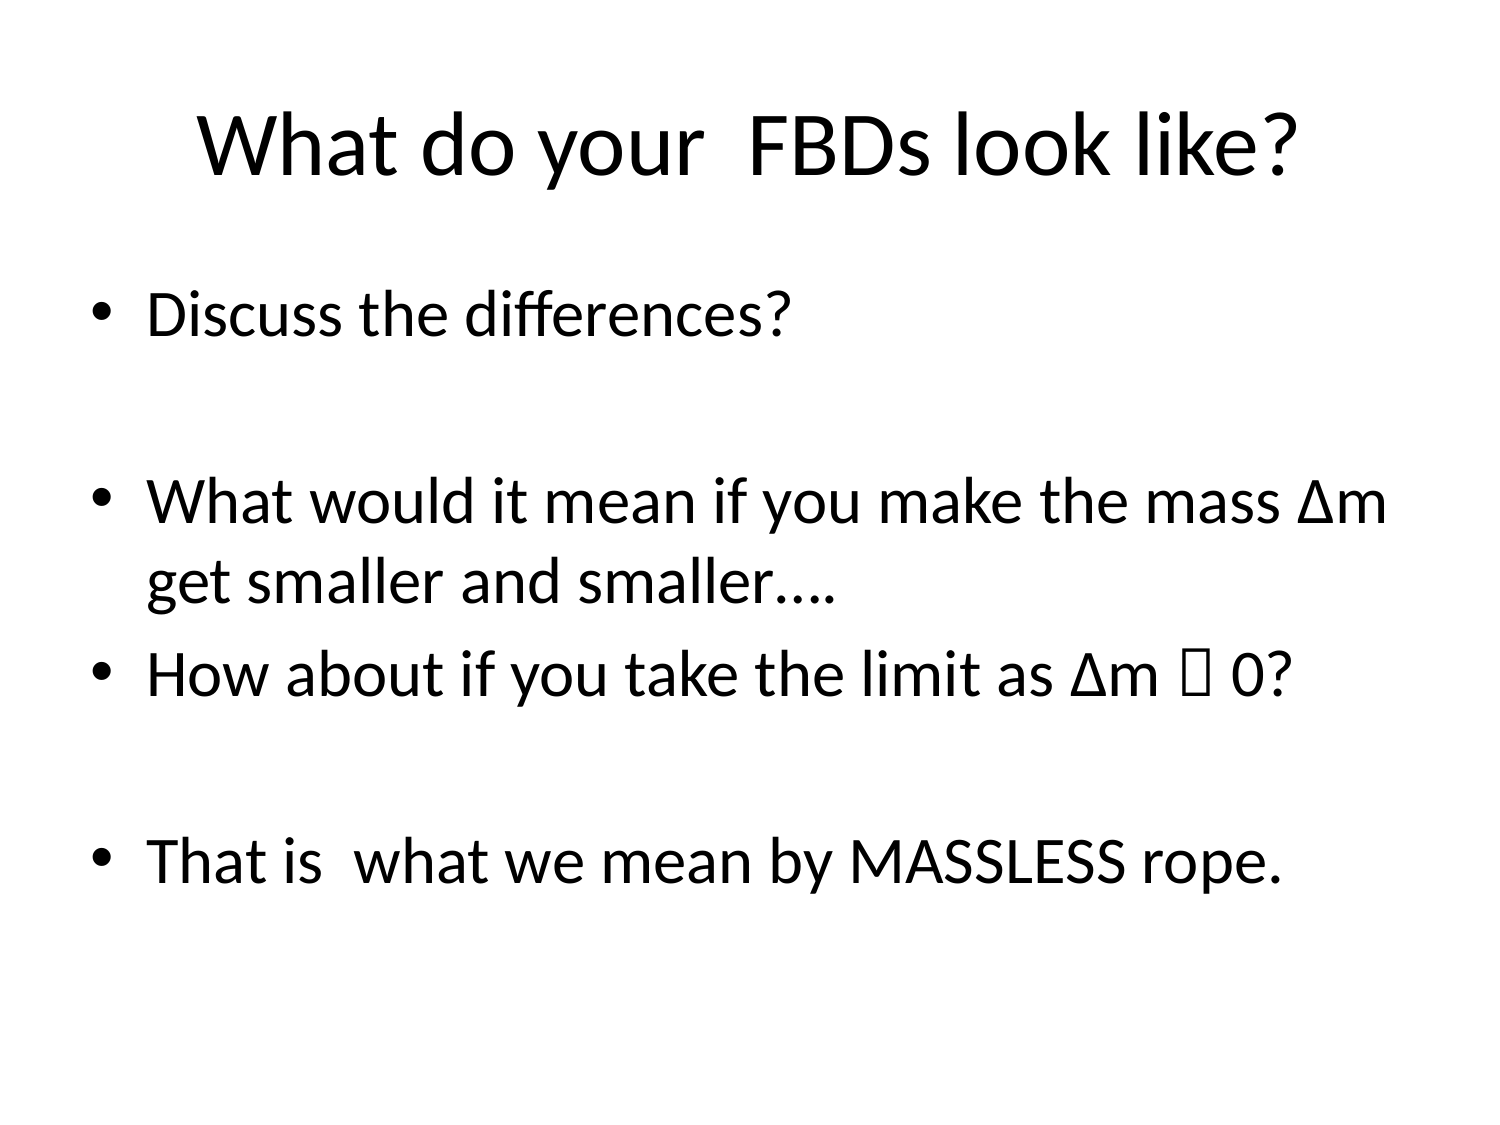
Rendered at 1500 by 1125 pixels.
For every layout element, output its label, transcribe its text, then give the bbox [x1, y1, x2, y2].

title What do your FBDs look like? [75, 45, 1425, 233]
list Discuss the differences? What would it mean if you make the mass Δm get smaller and smaller…. How about if you take the limit as Δm  0? That is what we mean by MASSLESS rope. [75, 262, 1425, 1005]
